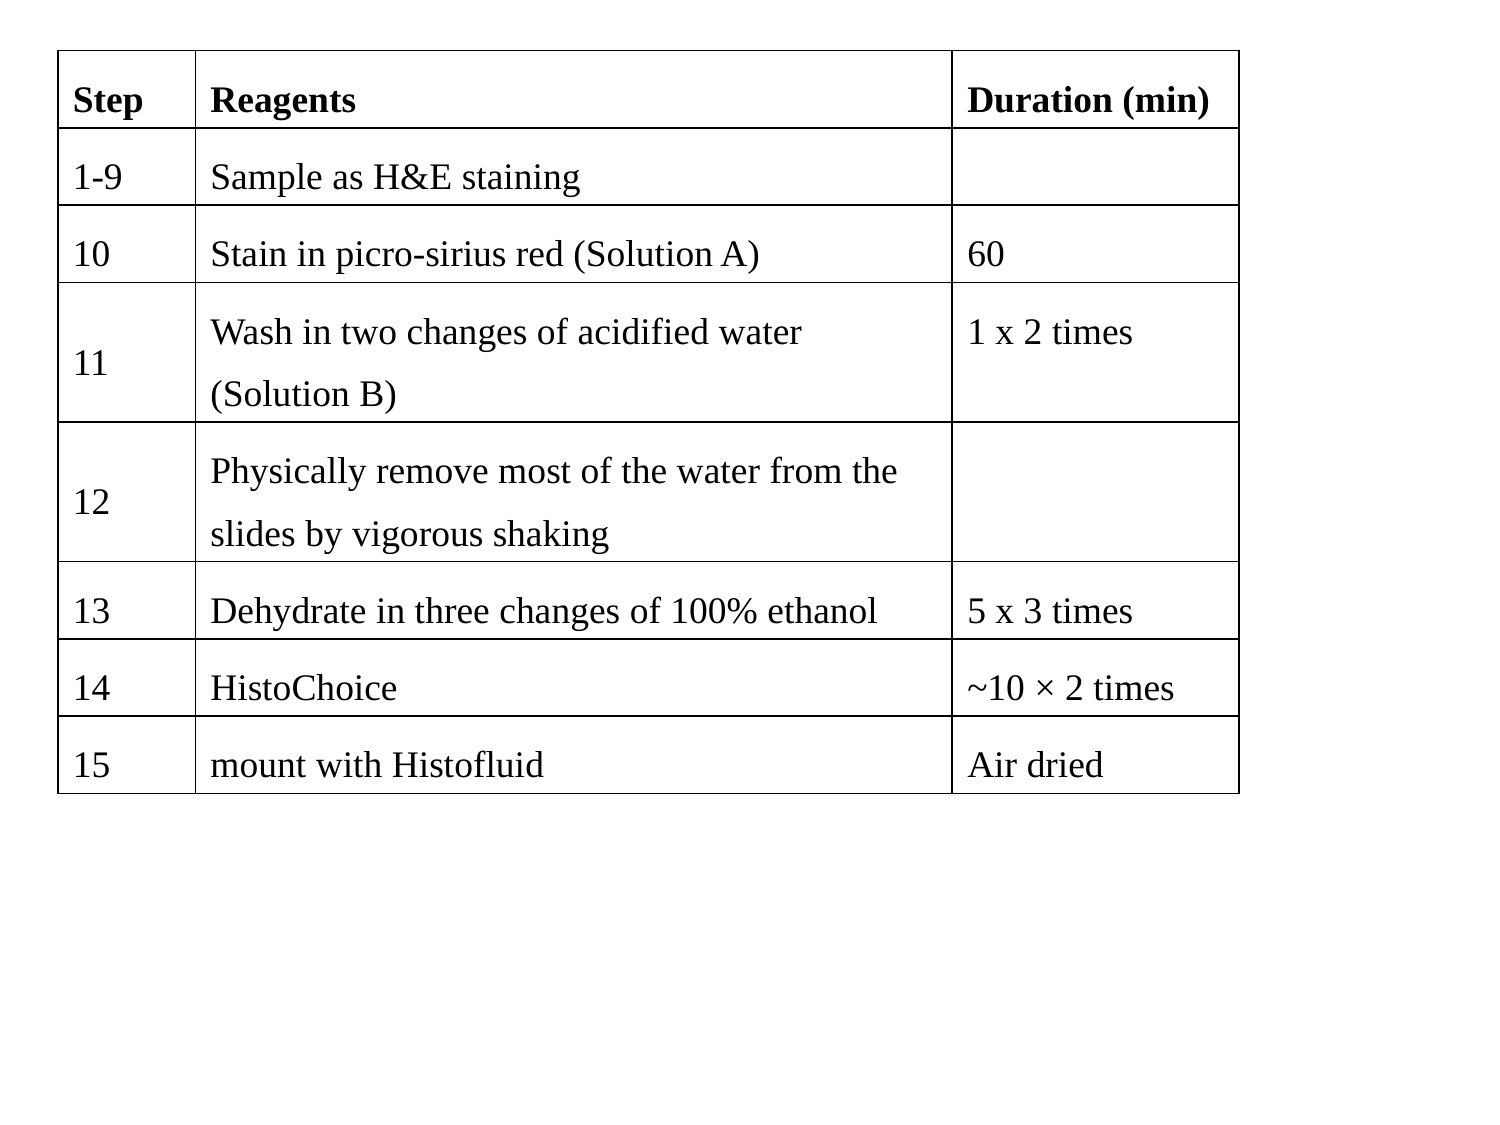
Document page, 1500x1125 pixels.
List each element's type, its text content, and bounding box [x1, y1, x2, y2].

table_cell 5 x 3 times [953, 562, 1238, 638]
table_cell 1 x 2 times [953, 283, 1238, 421]
table_header Step [59, 51, 195, 127]
table_cell 14 [59, 640, 195, 715]
table_cell Physically remove most of the water from the slides by vigorous shaking [196, 423, 951, 561]
table_cell Sample as H&E staining [196, 129, 951, 204]
table_cell HistoChoice [196, 640, 951, 715]
table_cell ~10 × 2 times [953, 640, 1238, 715]
table_cell Air dried [953, 717, 1238, 793]
table_cell Dehydrate in three changes of 100% ethanol [196, 562, 951, 638]
table_cell 12 [59, 423, 195, 561]
table_cell 60 [953, 206, 1238, 282]
table_header Duration (min) [953, 51, 1238, 127]
table_cell Wash in two changes of acidified water (Solution B) [196, 283, 951, 421]
table_cell [953, 129, 1238, 204]
table_cell Stain in picro-sirius red (Solution A) [196, 206, 951, 282]
table_cell 10 [59, 206, 195, 282]
table_cell [953, 423, 1238, 561]
table_cell mount with Histofluid [196, 717, 951, 793]
table_cell 1-9 [59, 129, 195, 204]
table_cell 15 [59, 717, 195, 793]
table_header Reagents [196, 51, 951, 127]
table_cell 13 [59, 562, 195, 638]
table_cell 11 [59, 283, 195, 421]
